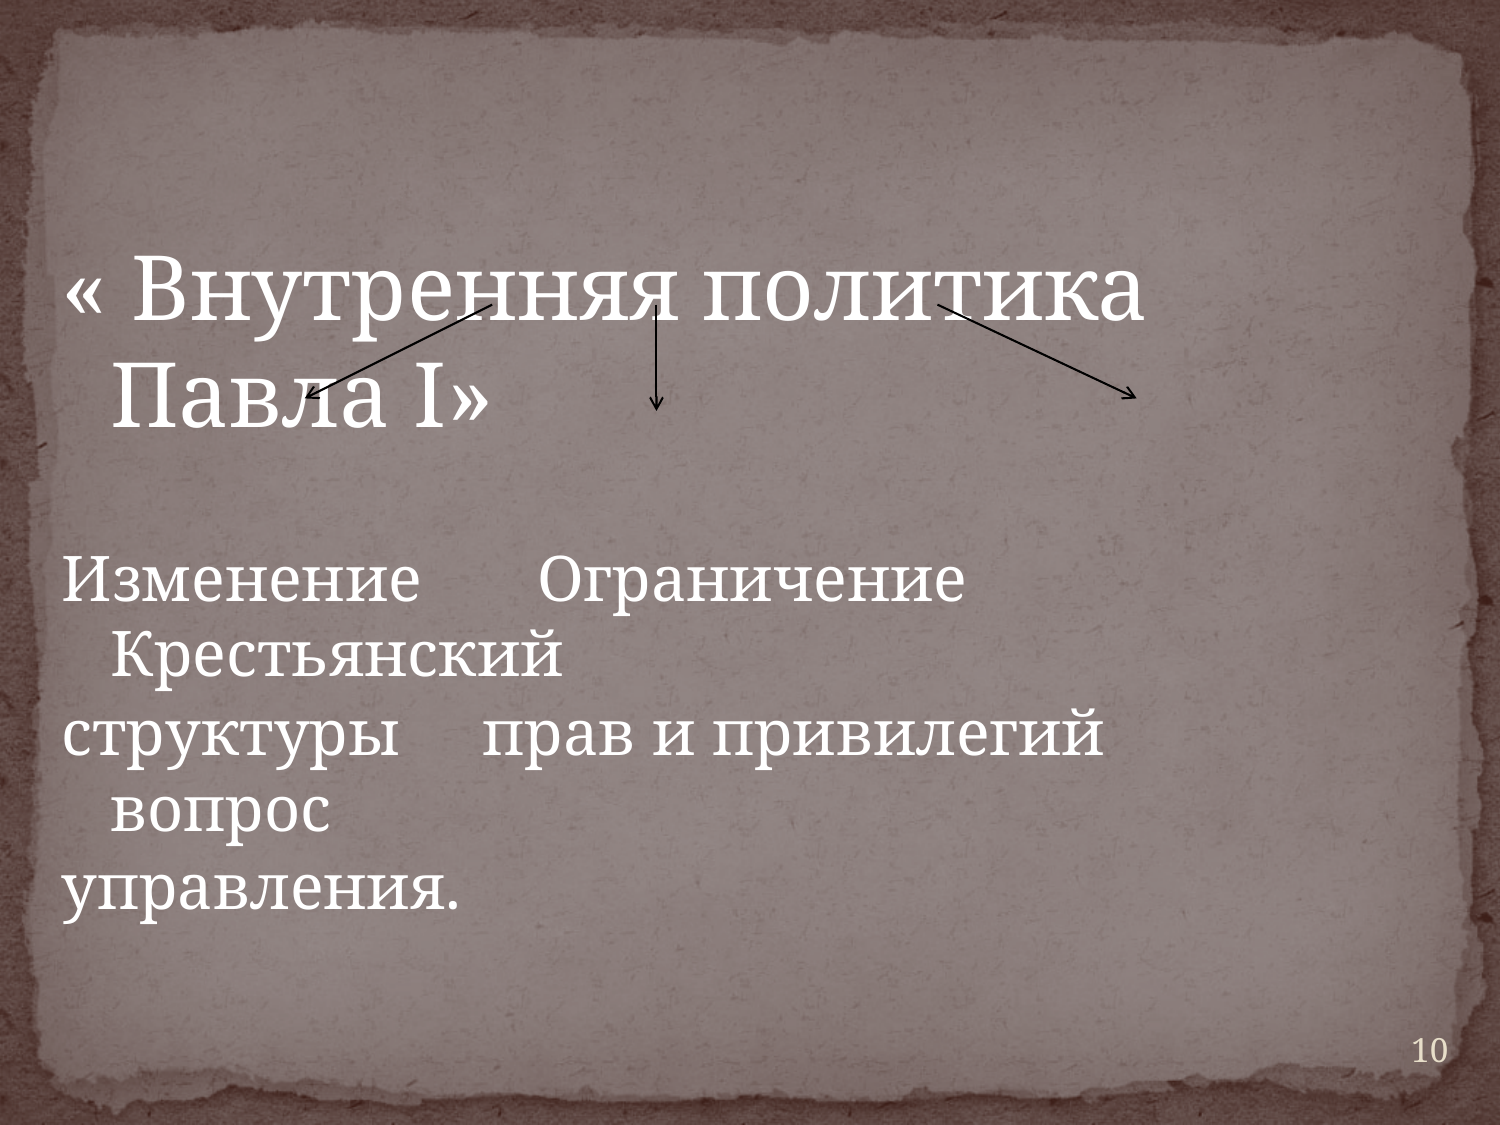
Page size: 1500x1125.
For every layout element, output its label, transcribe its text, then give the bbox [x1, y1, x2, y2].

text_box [306, 306, 491, 397]
slide_number 10 [1379, 1014, 1480, 1089]
list « Внутренняя политика Павла I» Изменение Ограничение Крестьянский структуры прав и привилегий вопрос управления. [46, 222, 1397, 1020]
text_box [939, 306, 1135, 397]
